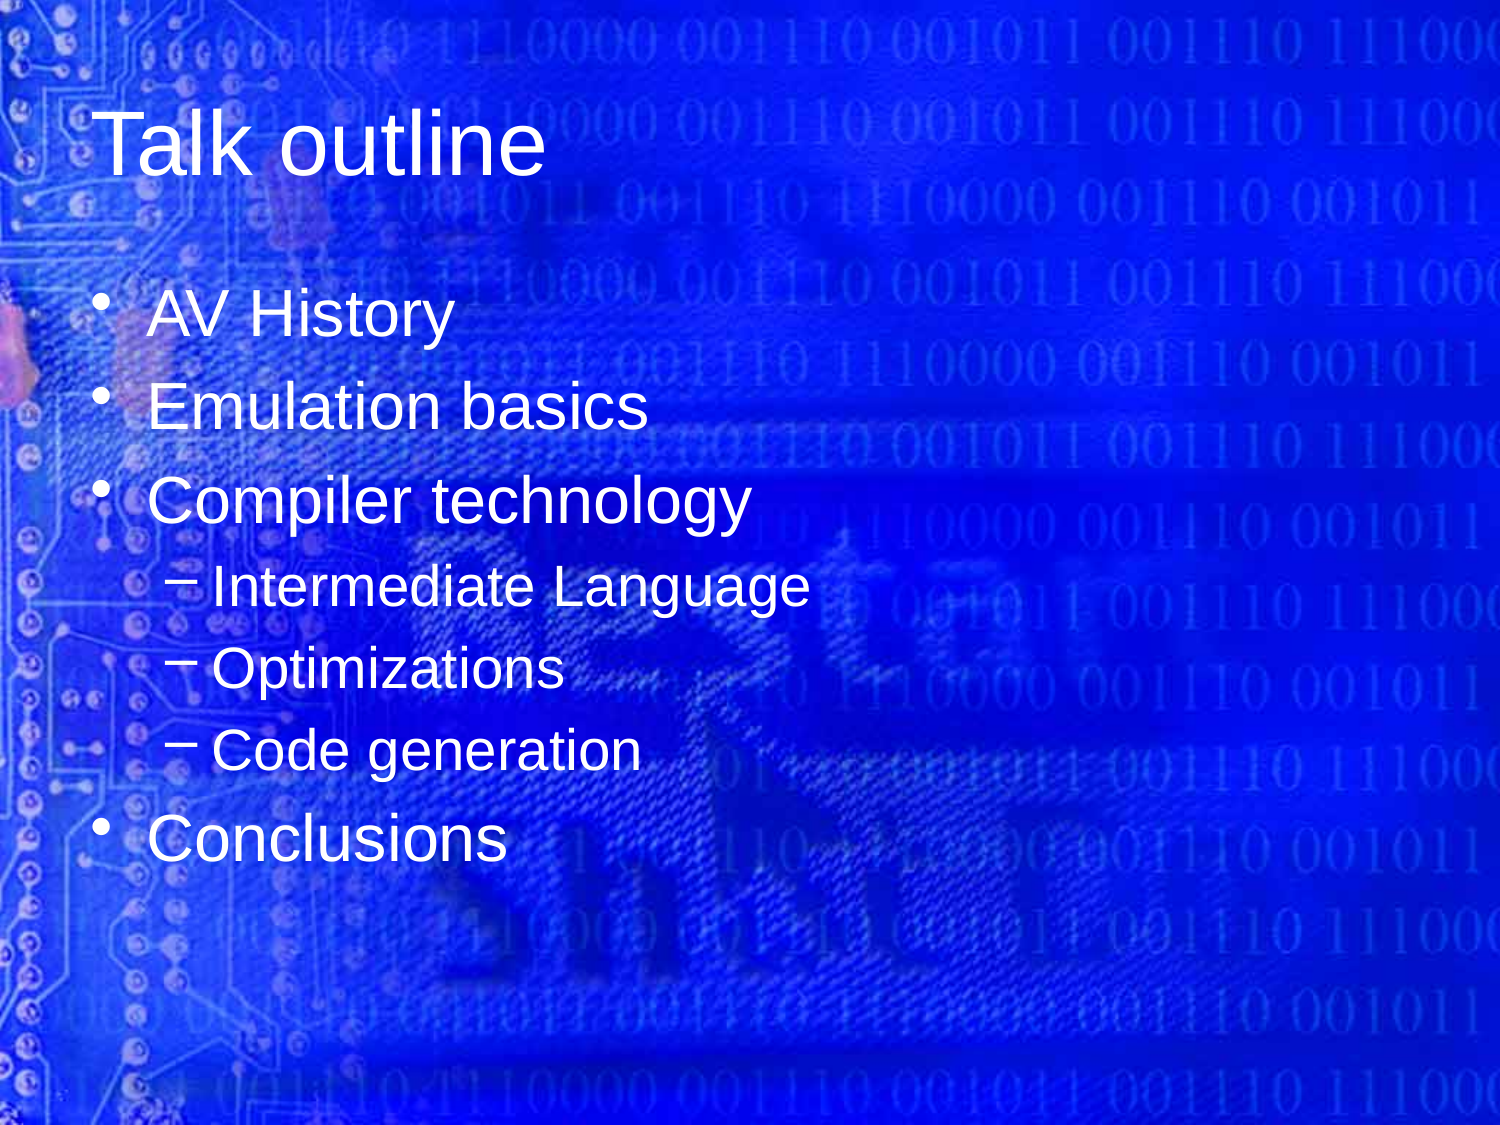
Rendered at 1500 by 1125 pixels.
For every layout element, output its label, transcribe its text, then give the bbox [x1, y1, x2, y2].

picture [0, 0, 1500, 1125]
title Talk outline [74, 44, 1426, 233]
list AV History Emulation basics Compiler technology Intermediate Language Optimizations Code generation Conclusions [74, 262, 1426, 1006]
